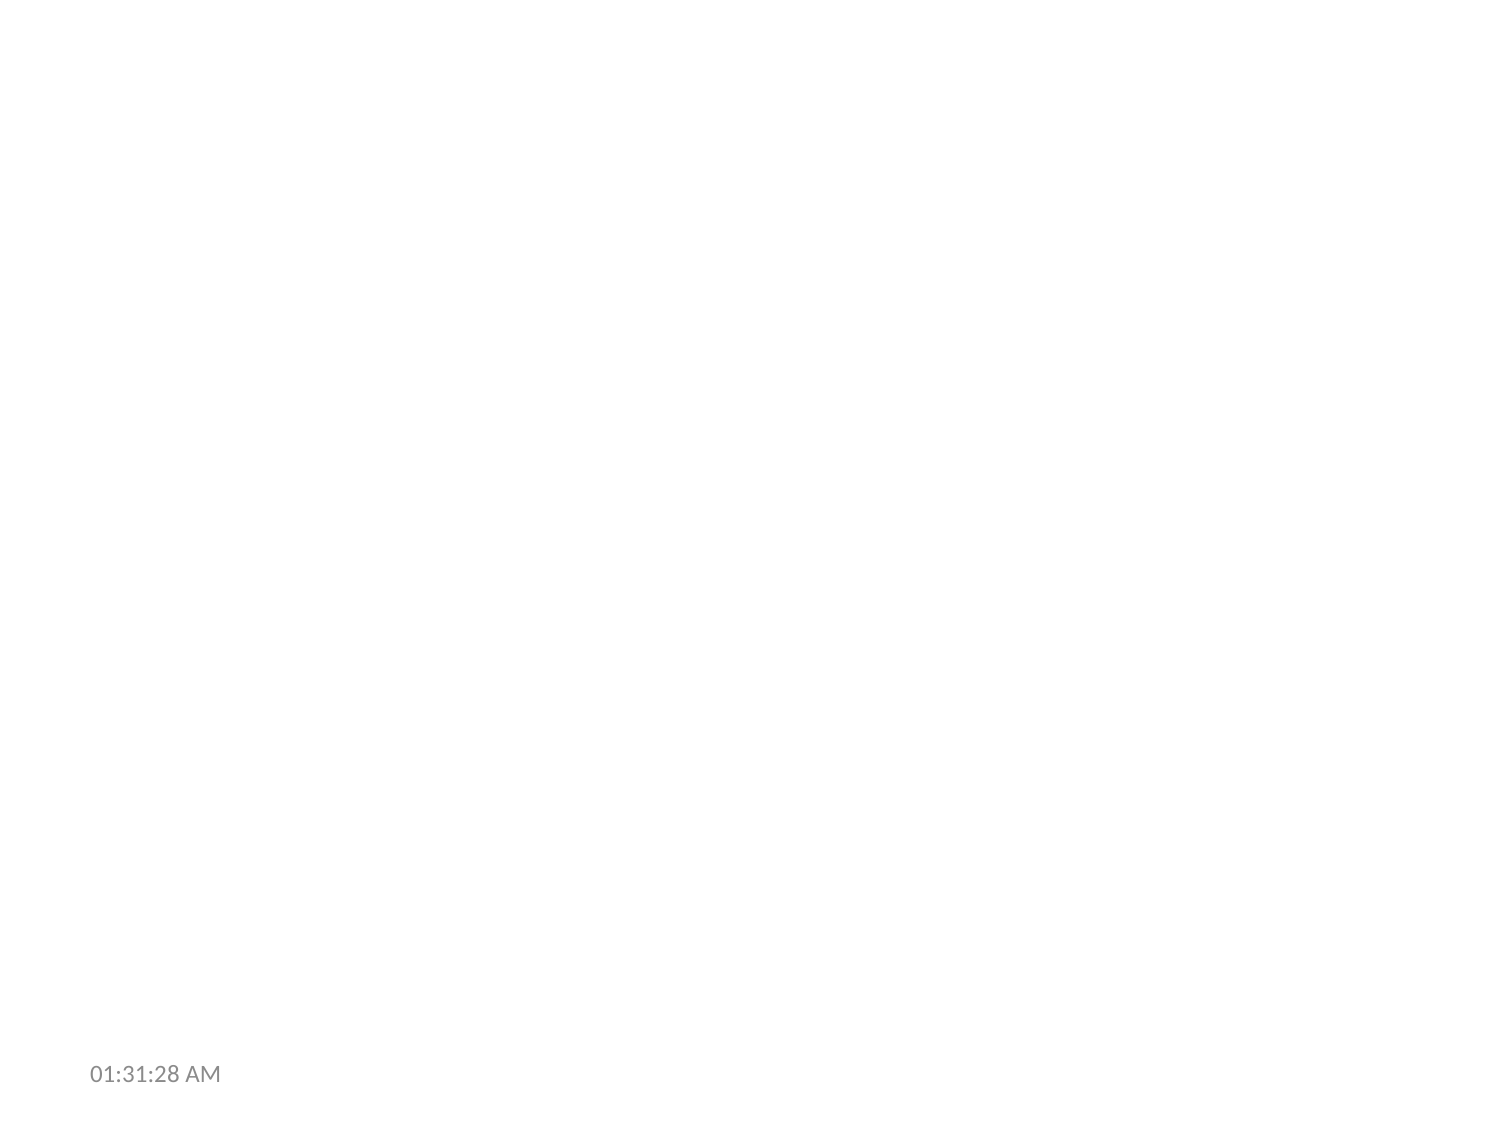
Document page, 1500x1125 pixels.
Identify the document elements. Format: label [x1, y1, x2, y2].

slide_number [75, 1042, 425, 1103]
